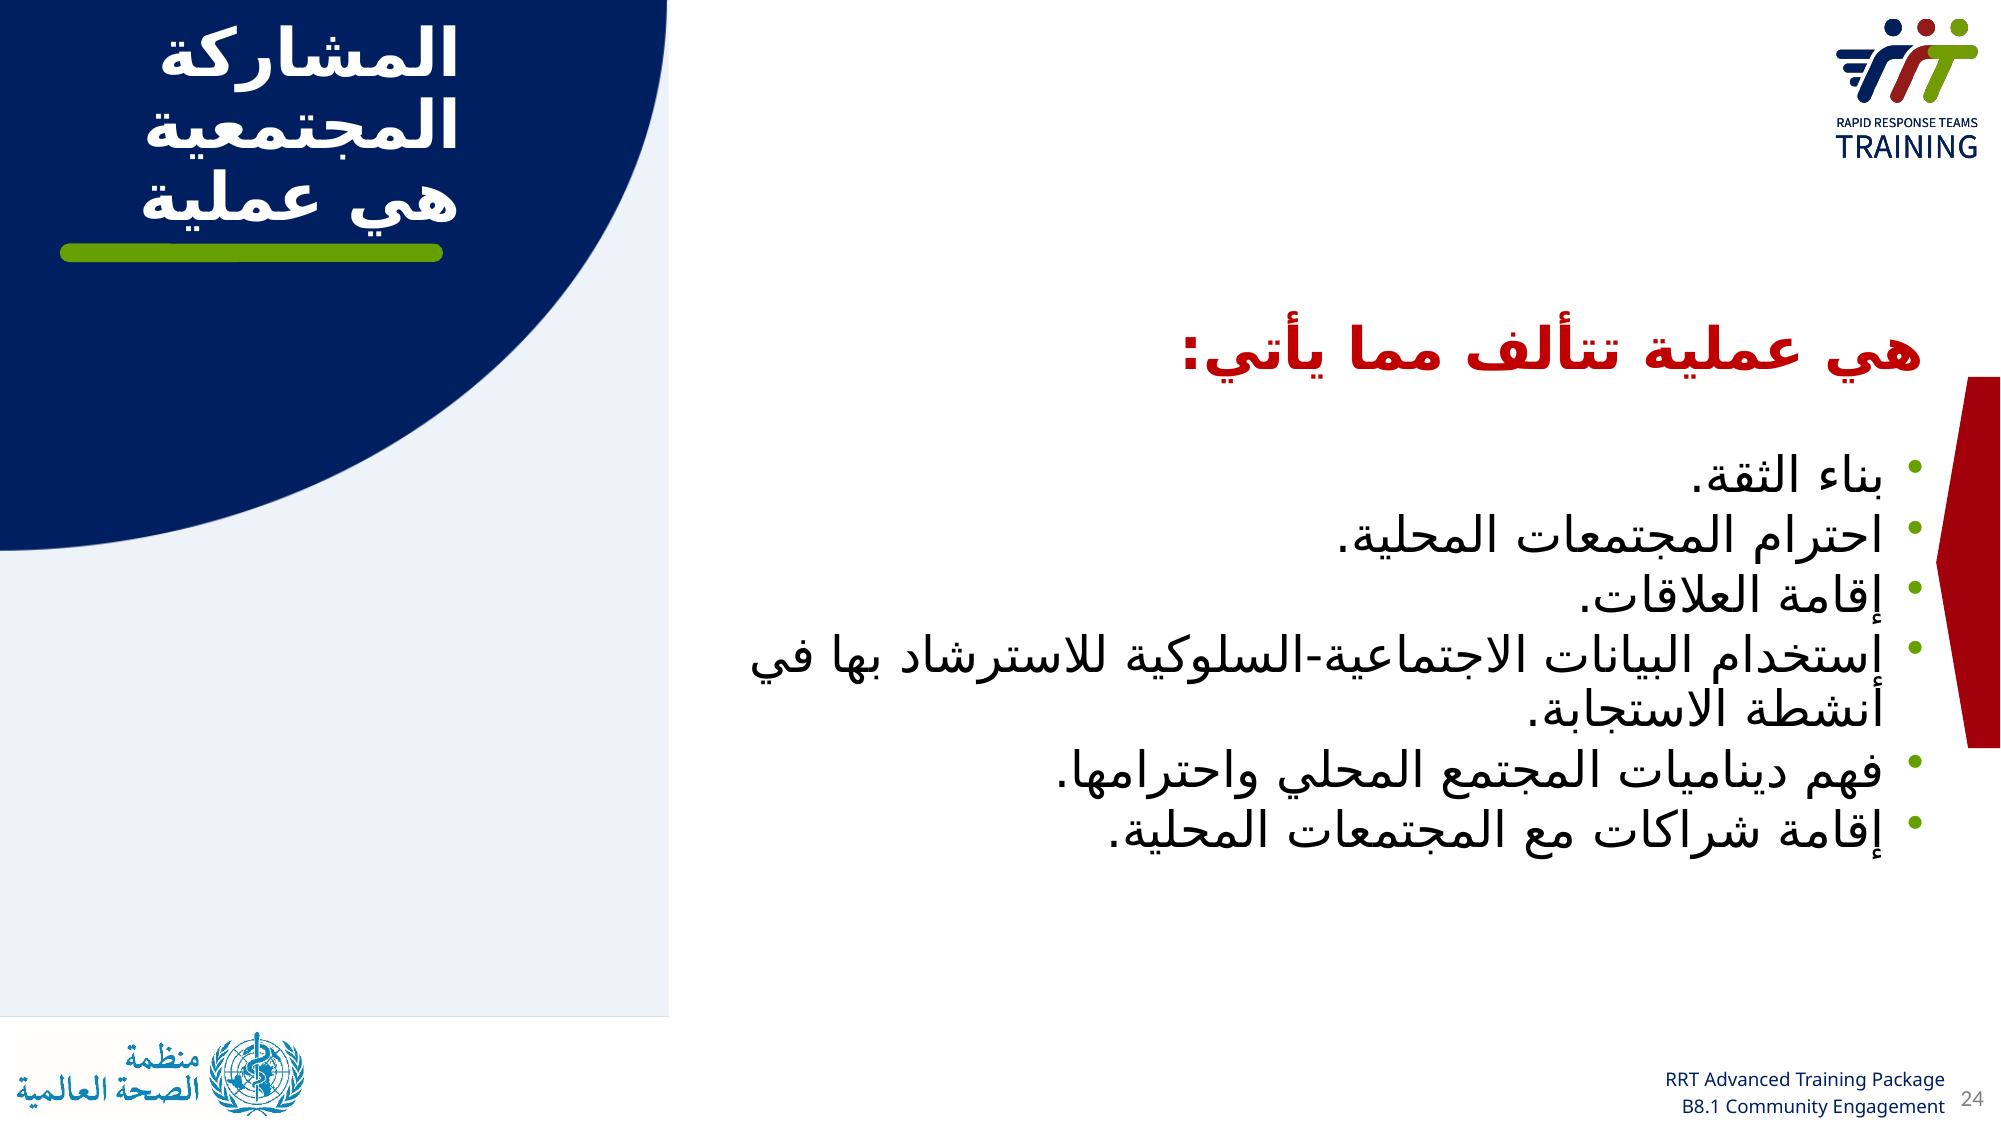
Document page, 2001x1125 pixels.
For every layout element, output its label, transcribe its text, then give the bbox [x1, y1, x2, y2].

picture [1835, 19, 1978, 167]
picture [0, 0, 669, 1018]
text_box [59, 243, 444, 263]
text_box المشاركة المجتمعية هي عملية [18, 94, 462, 235]
list هي عملية تتألف مما يأتي: بناء الثقة. احترام المجتمعات المحلية. إقامة العلاقات. استخدام البيانات الاجتماعية-السلوكية للاسترشاد بها في أنشطة الاستجابة. فهم ديناميات المجتمع المحلي واحترامها. إقامة شراكات مع المجتمعات المحلية. [696, 245, 1933, 880]
picture [17, 1032, 304, 1116]
